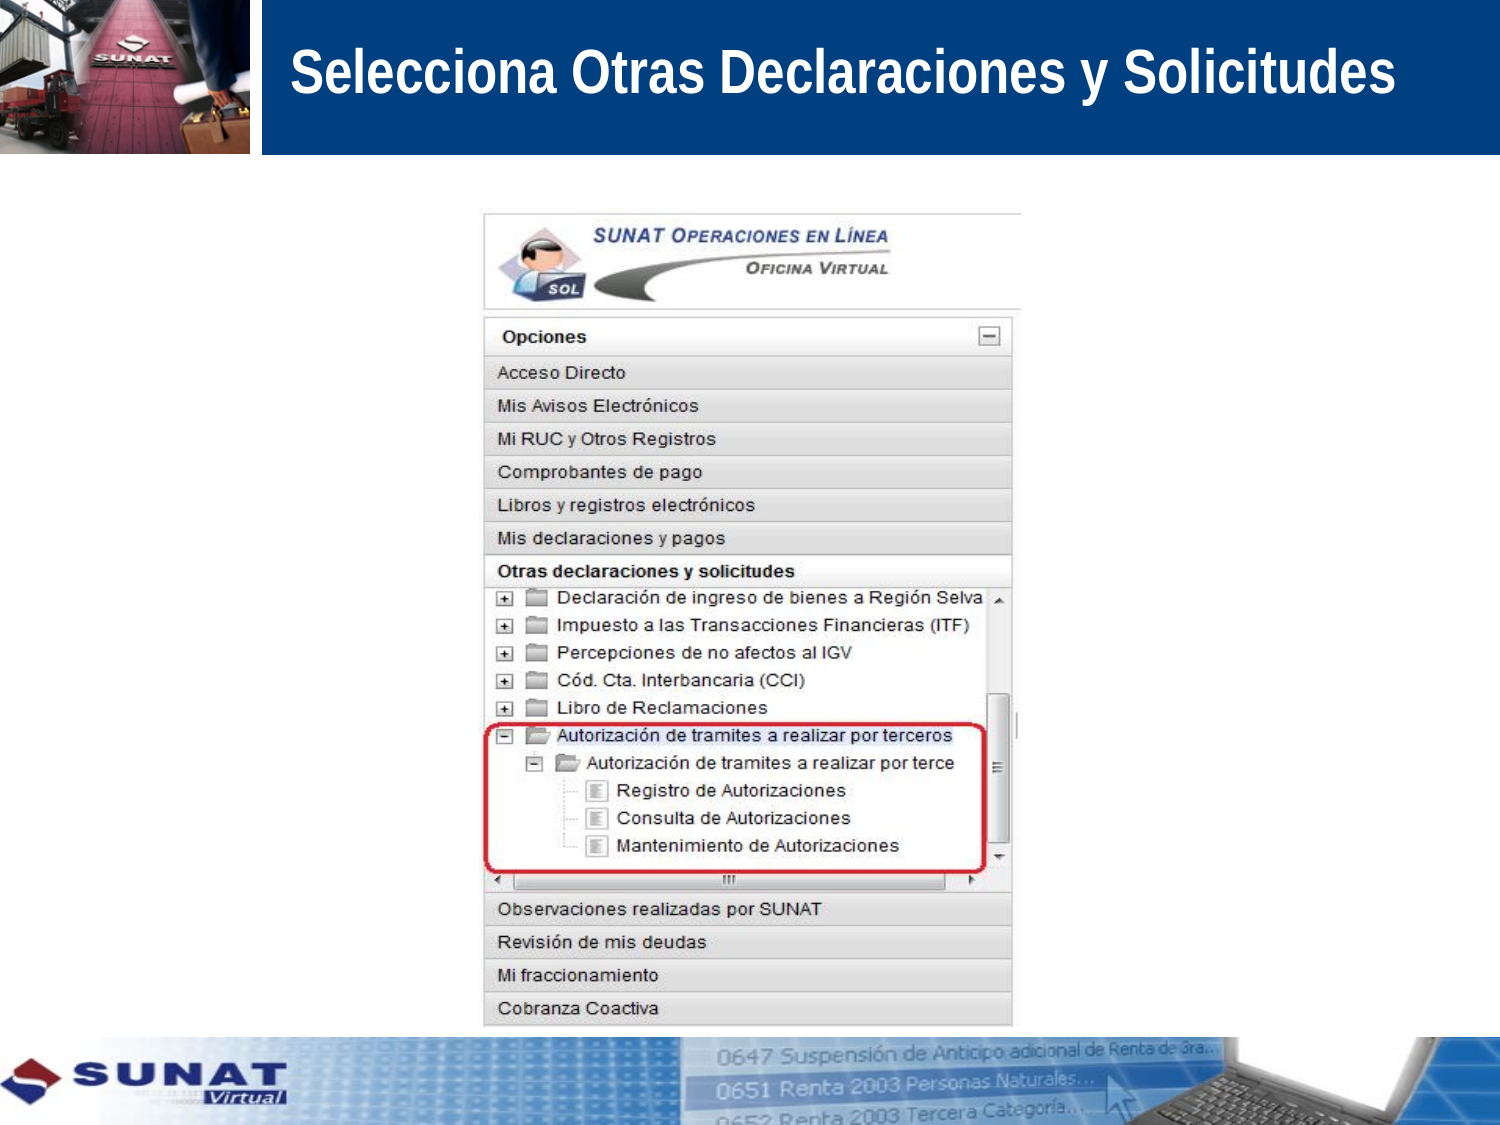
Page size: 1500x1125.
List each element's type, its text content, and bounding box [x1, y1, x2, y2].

picture [262, 0, 1500, 155]
picture [0, 1037, 1500, 1125]
picture [0, 0, 250, 154]
picture [479, 207, 1021, 1027]
title Selecciona Otras Declaraciones y Solicitudes [274, 0, 1500, 138]
